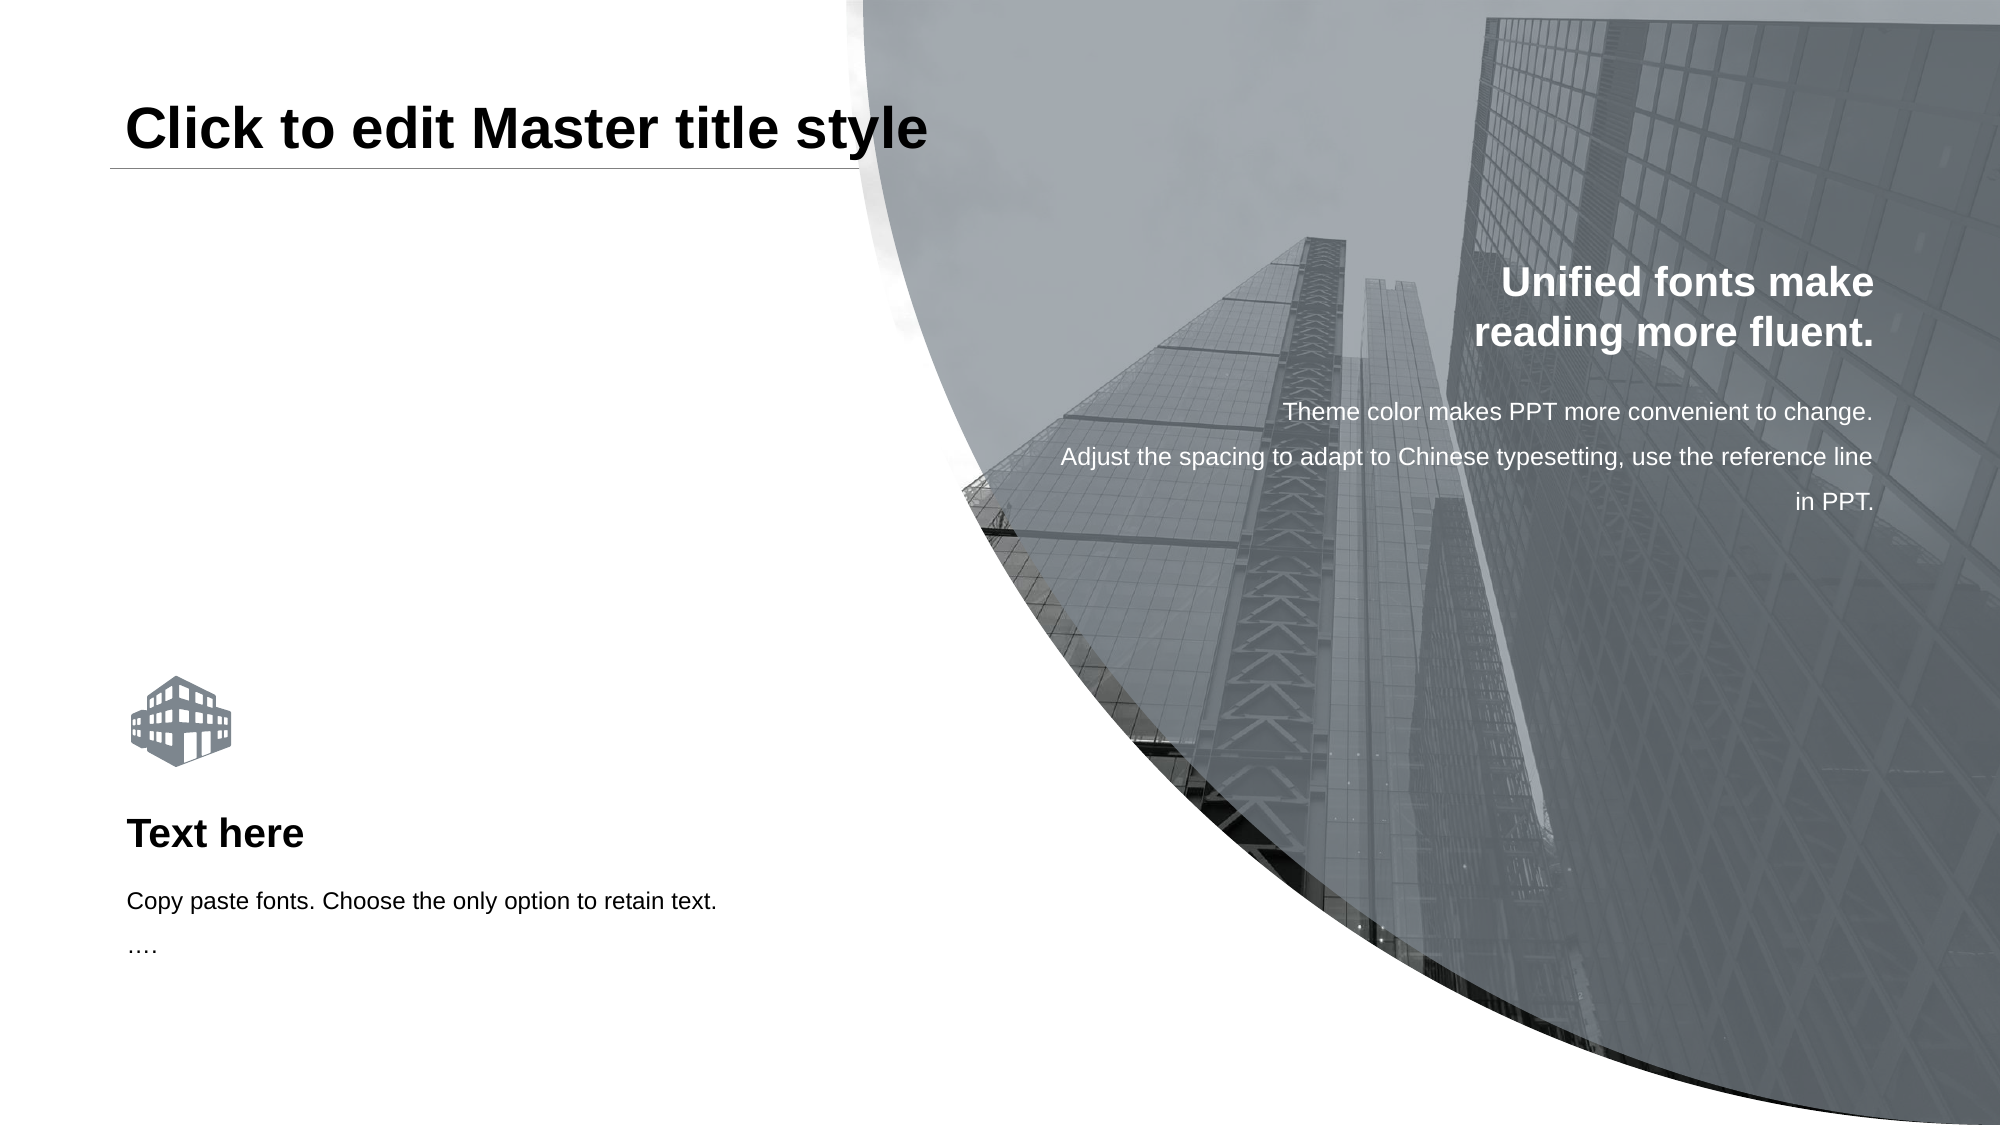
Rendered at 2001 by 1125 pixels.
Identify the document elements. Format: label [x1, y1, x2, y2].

text_box [111, 0, 2000, 1125]
